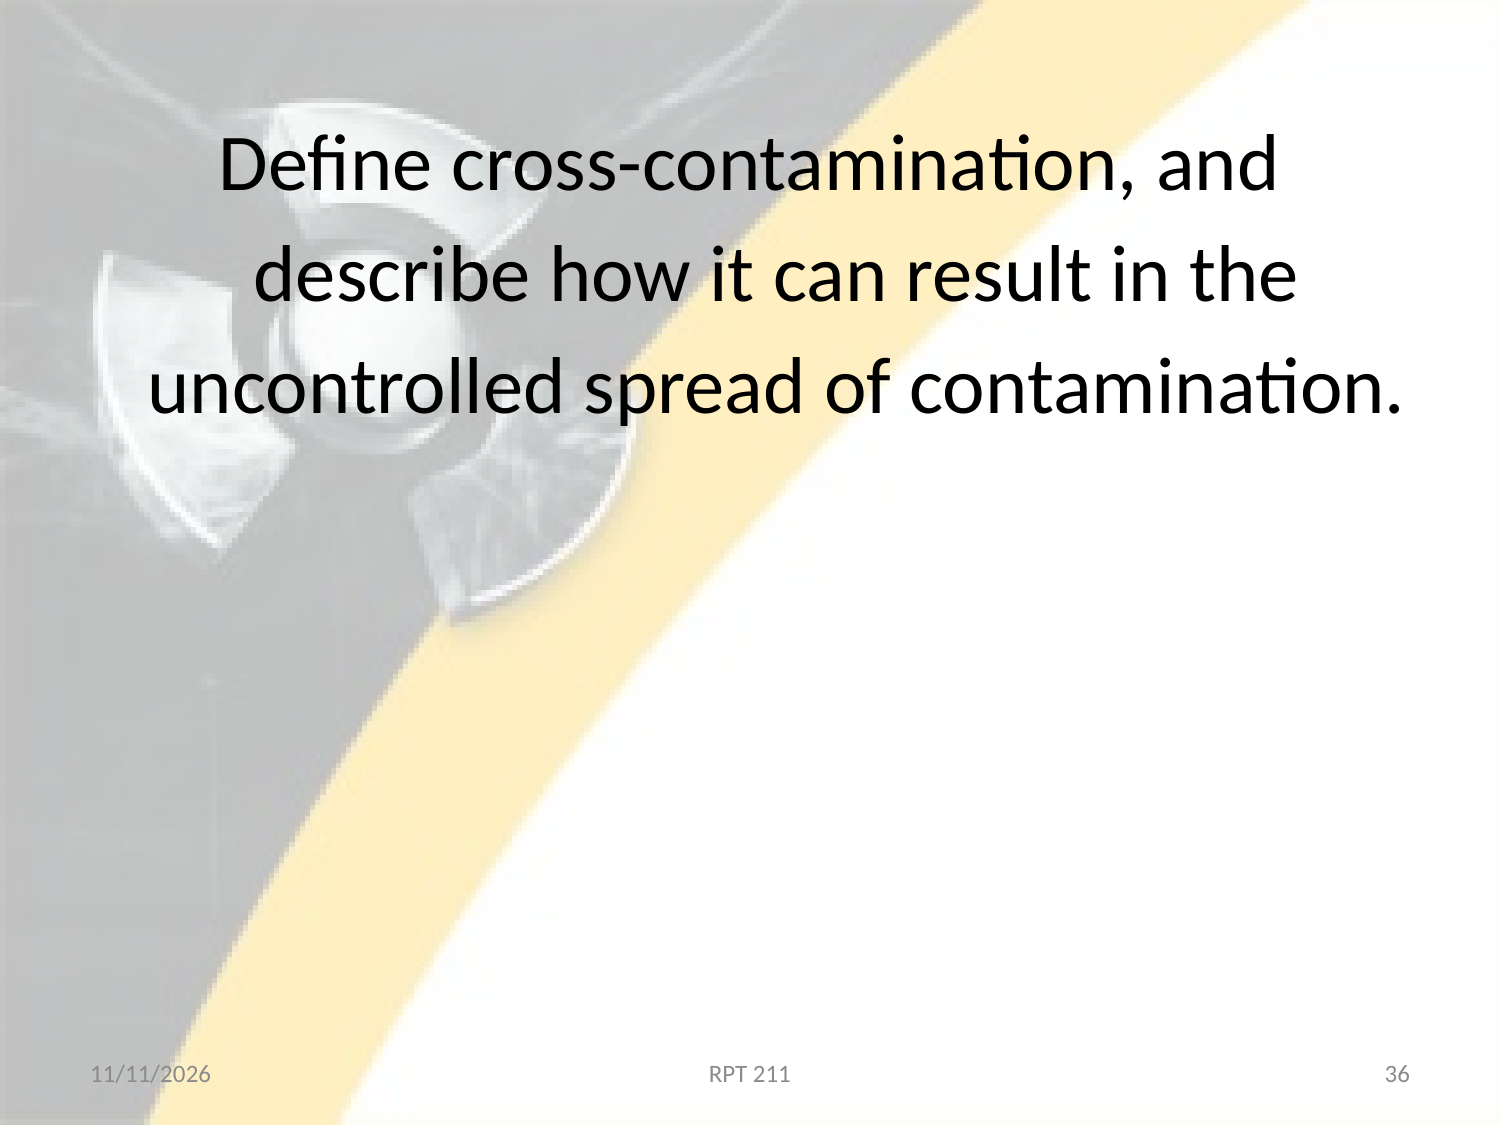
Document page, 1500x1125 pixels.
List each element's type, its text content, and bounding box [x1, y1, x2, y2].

title Define cross-contamination, and describe how it can result in the uncontrolled spread of contamination. [75, 45, 1425, 688]
slide_number 36 [1074, 1042, 1425, 1103]
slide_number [75, 1042, 425, 1103]
footer RPT 211 [512, 1042, 988, 1103]
